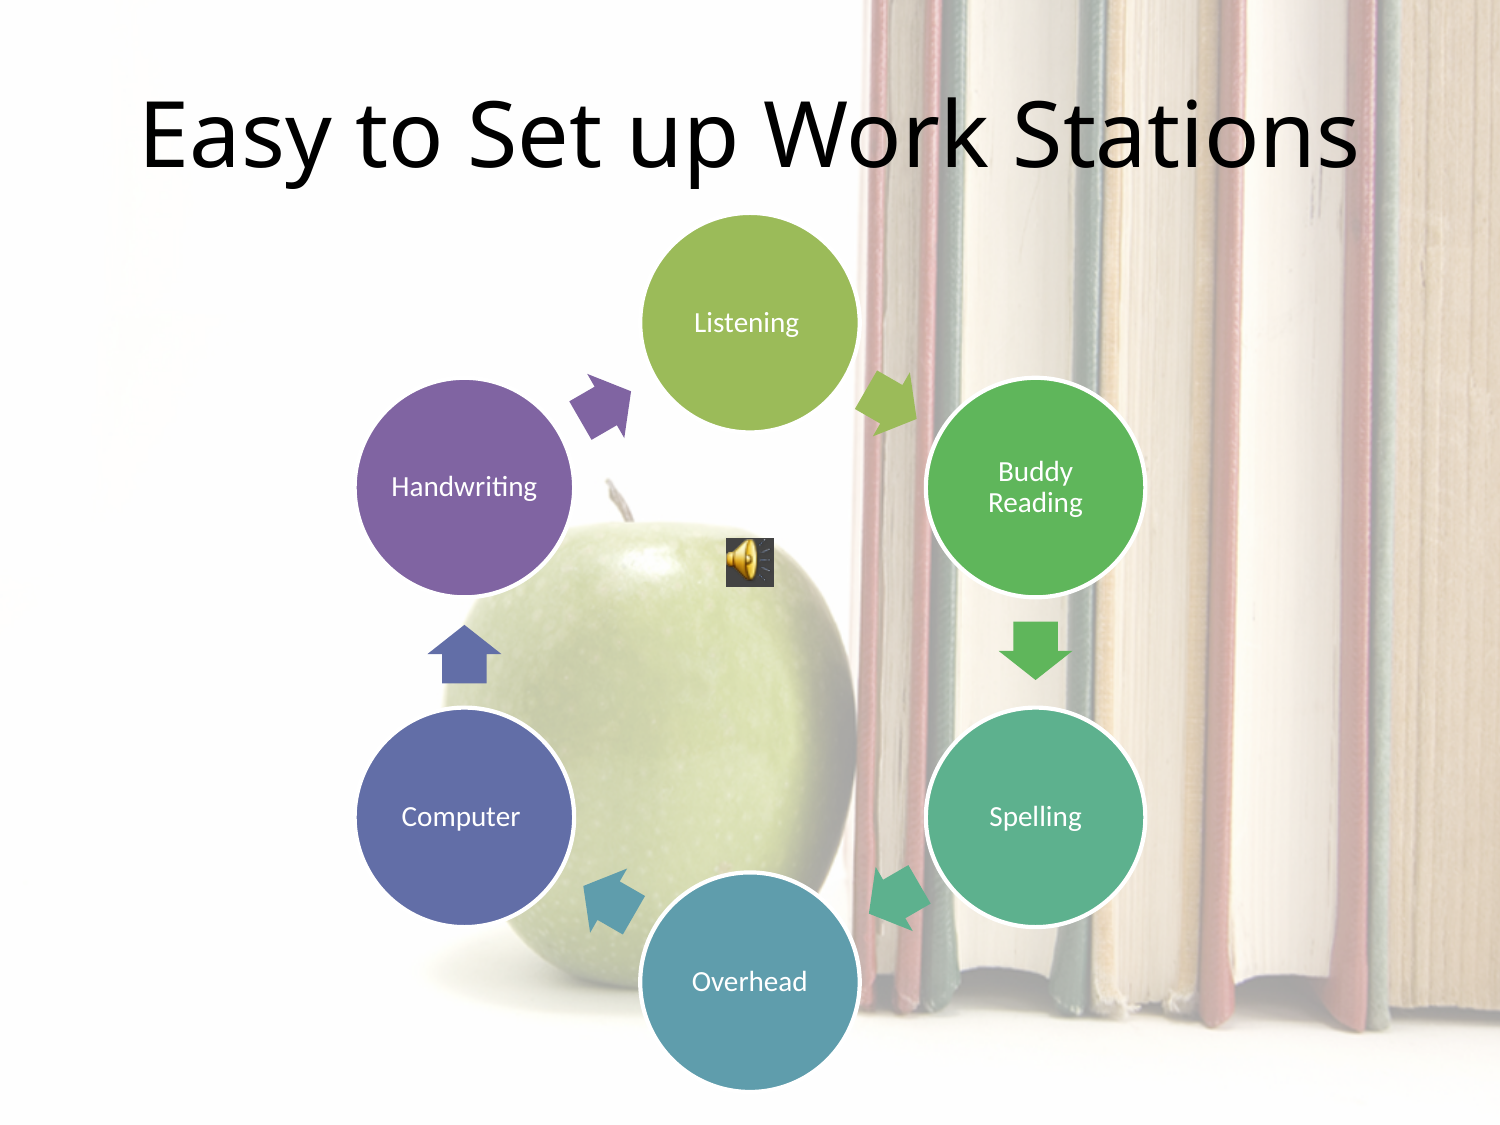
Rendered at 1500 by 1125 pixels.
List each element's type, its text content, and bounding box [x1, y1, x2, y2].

title Easy to Set up Work Stations [74, 37, 1426, 210]
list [37, 212, 1463, 1093]
picture [724, 537, 776, 588]
